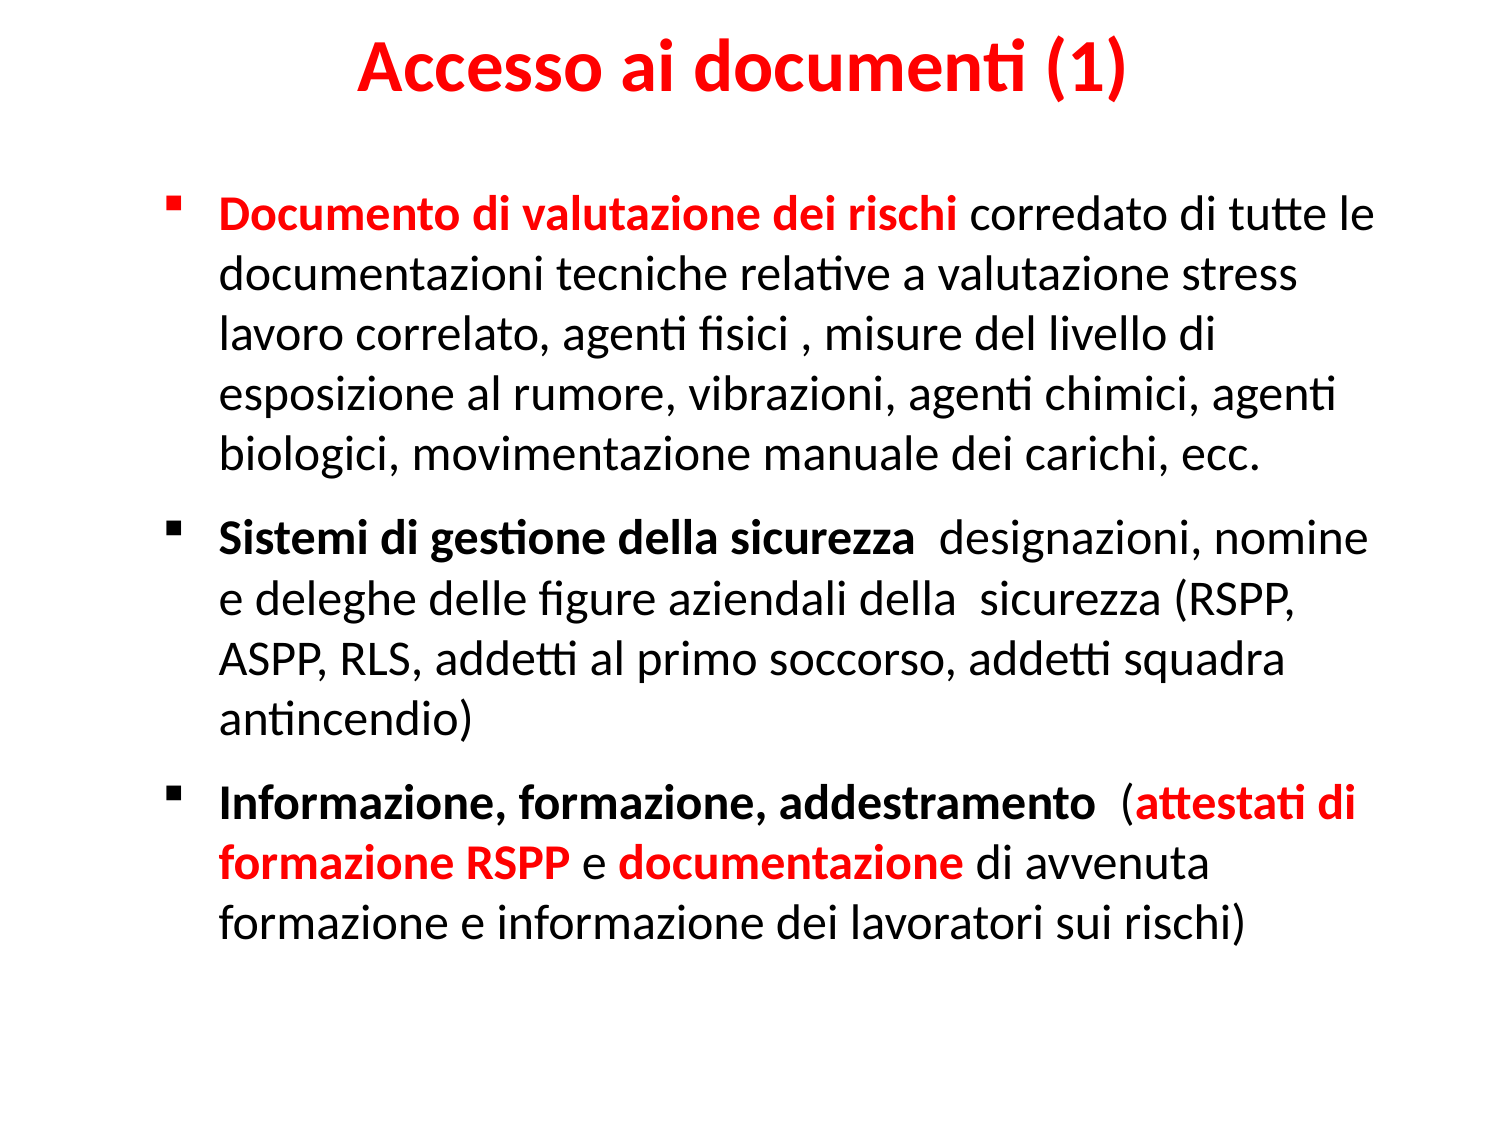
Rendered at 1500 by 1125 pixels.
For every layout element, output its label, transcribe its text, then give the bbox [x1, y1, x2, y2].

text_box Accesso ai documenti (1) [312, 9, 1175, 114]
text_box Documento di valutazione dei rischi corredato di tutte le documentazioni tecniche relative a valutazione stress lavoro correlato, agenti fisici , misure del livello di esposizione al rumore, vibrazioni, agenti chimici, agenti biologici, movimentazione manuale dei carichi, ecc. Sistemi di gestione della sicurezza designazioni, nomine e deleghe delle figure aziendali della sicurezza (RSPP, ASPP, RLS, addetti al primo soccorso, addetti squadra antincendio) Informazione, formazione, addestramento (attestati di formazione RSPP e documentazione di avvenuta formazione e informazione dei lavoratori sui rischi) [147, 172, 1412, 958]
